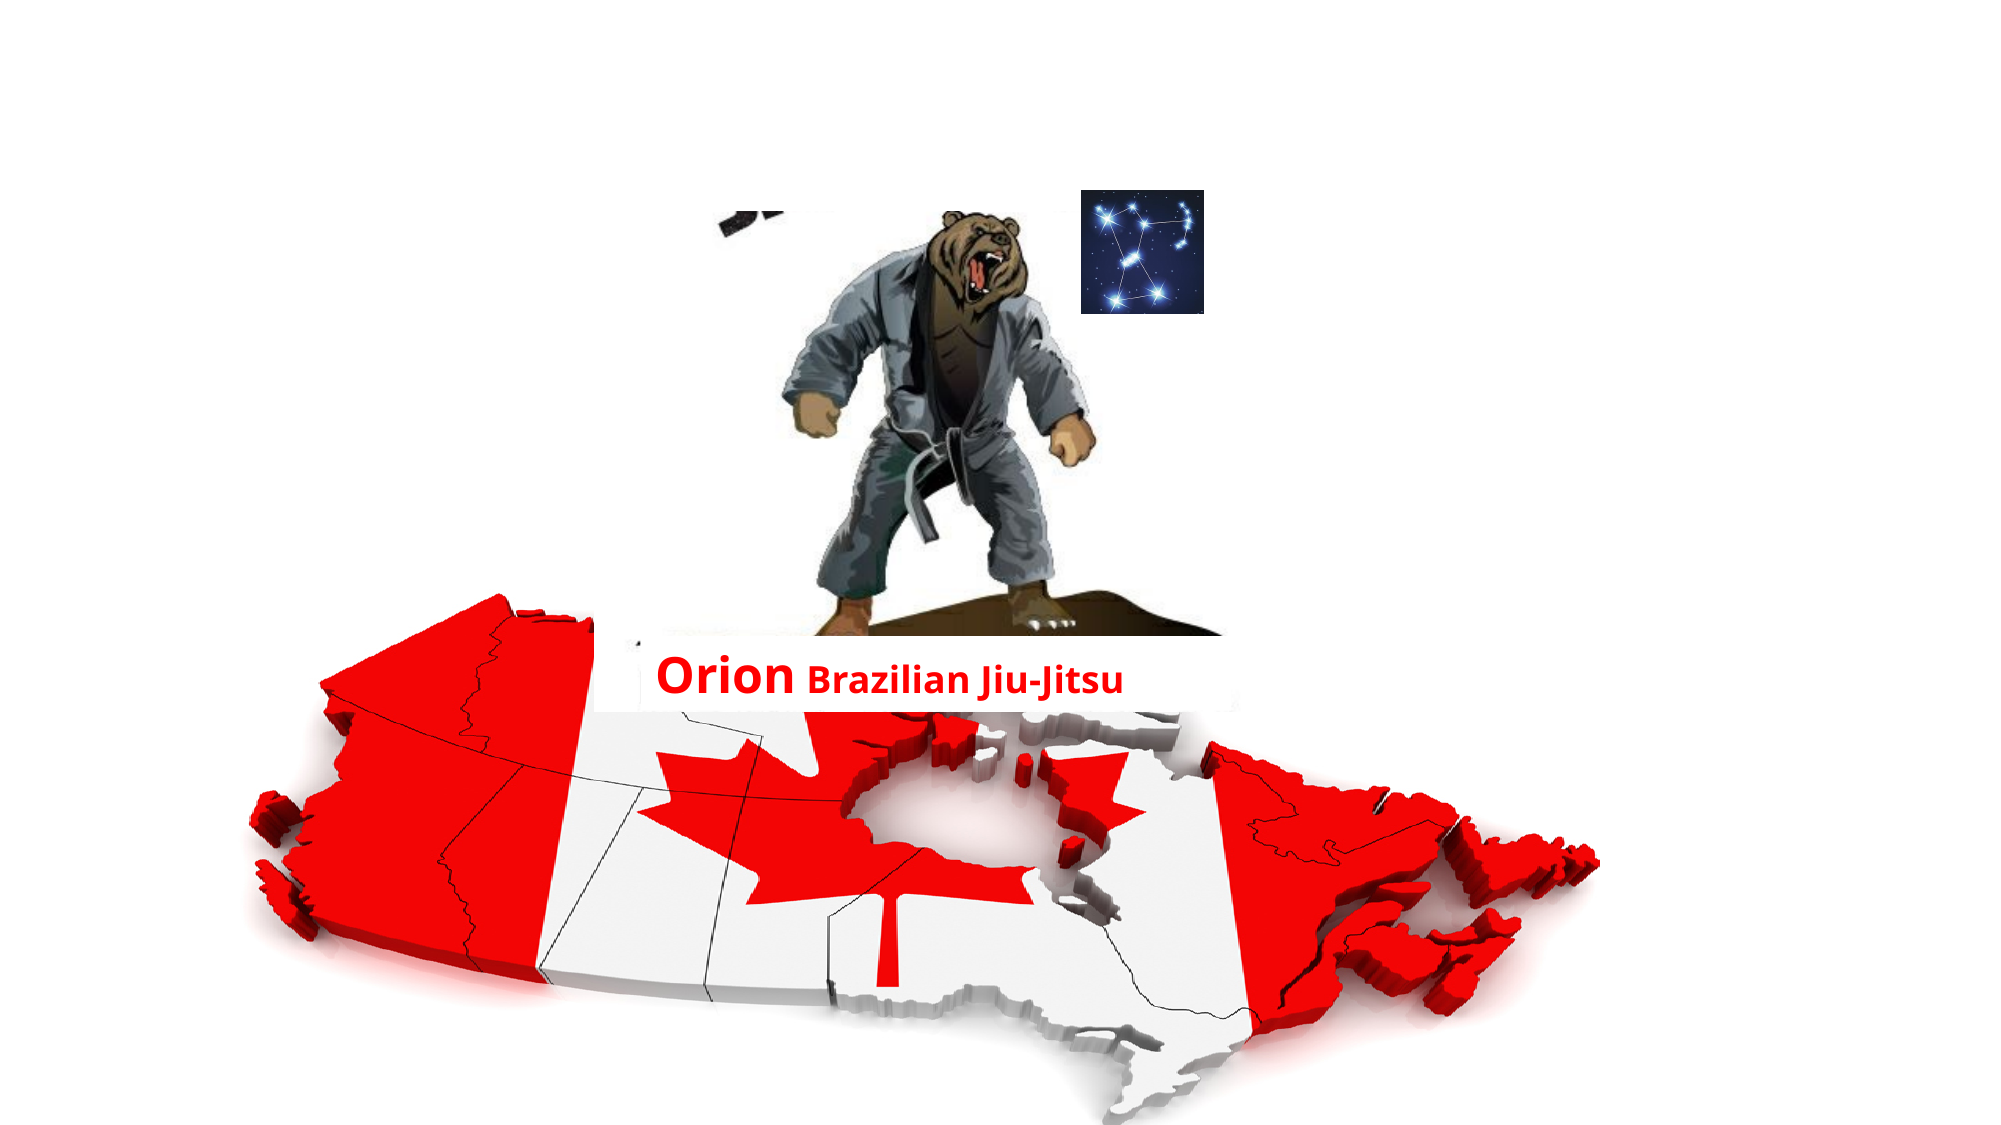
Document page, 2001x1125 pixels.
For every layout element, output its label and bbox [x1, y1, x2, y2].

picture [221, 190, 1600, 1125]
